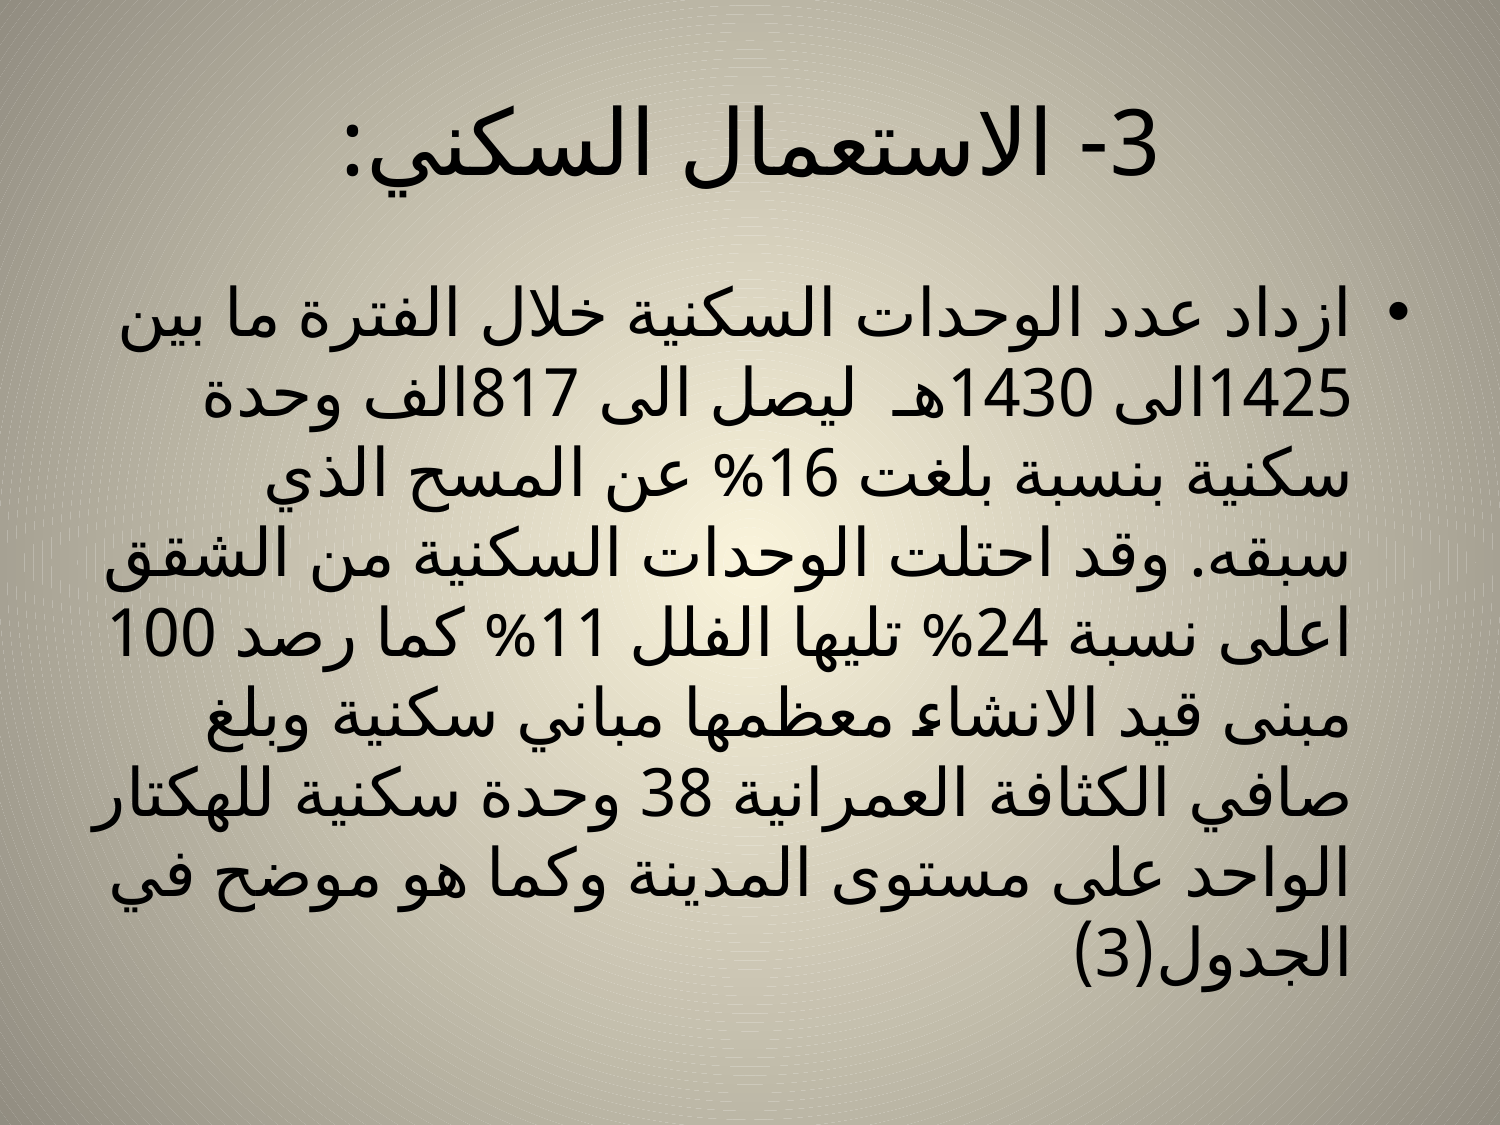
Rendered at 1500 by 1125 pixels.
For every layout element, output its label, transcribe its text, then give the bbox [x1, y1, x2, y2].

list ازداد عدد الوحدات السكنية خلال الفترة ما بين 1425الى 1430هـ ليصل الى 817الف وحدة سكنية بنسبة بلغت 16% عن المسح الذي سبقه. وقد احتلت الوحدات السكنية من الشقق اعلى نسبة 24% تليها الفلل 11% كما رصد 100 مبنى قيد الانشاء معظمها مباني سكنية وبلغ صافي الكثافة العمرانية 38 وحدة سكنية للهكتار الواحد على مستوى المدينة وكما هو موضح في الجدول(3) [75, 262, 1425, 1005]
title 3- الاستعمال السكني: [75, 45, 1425, 233]
